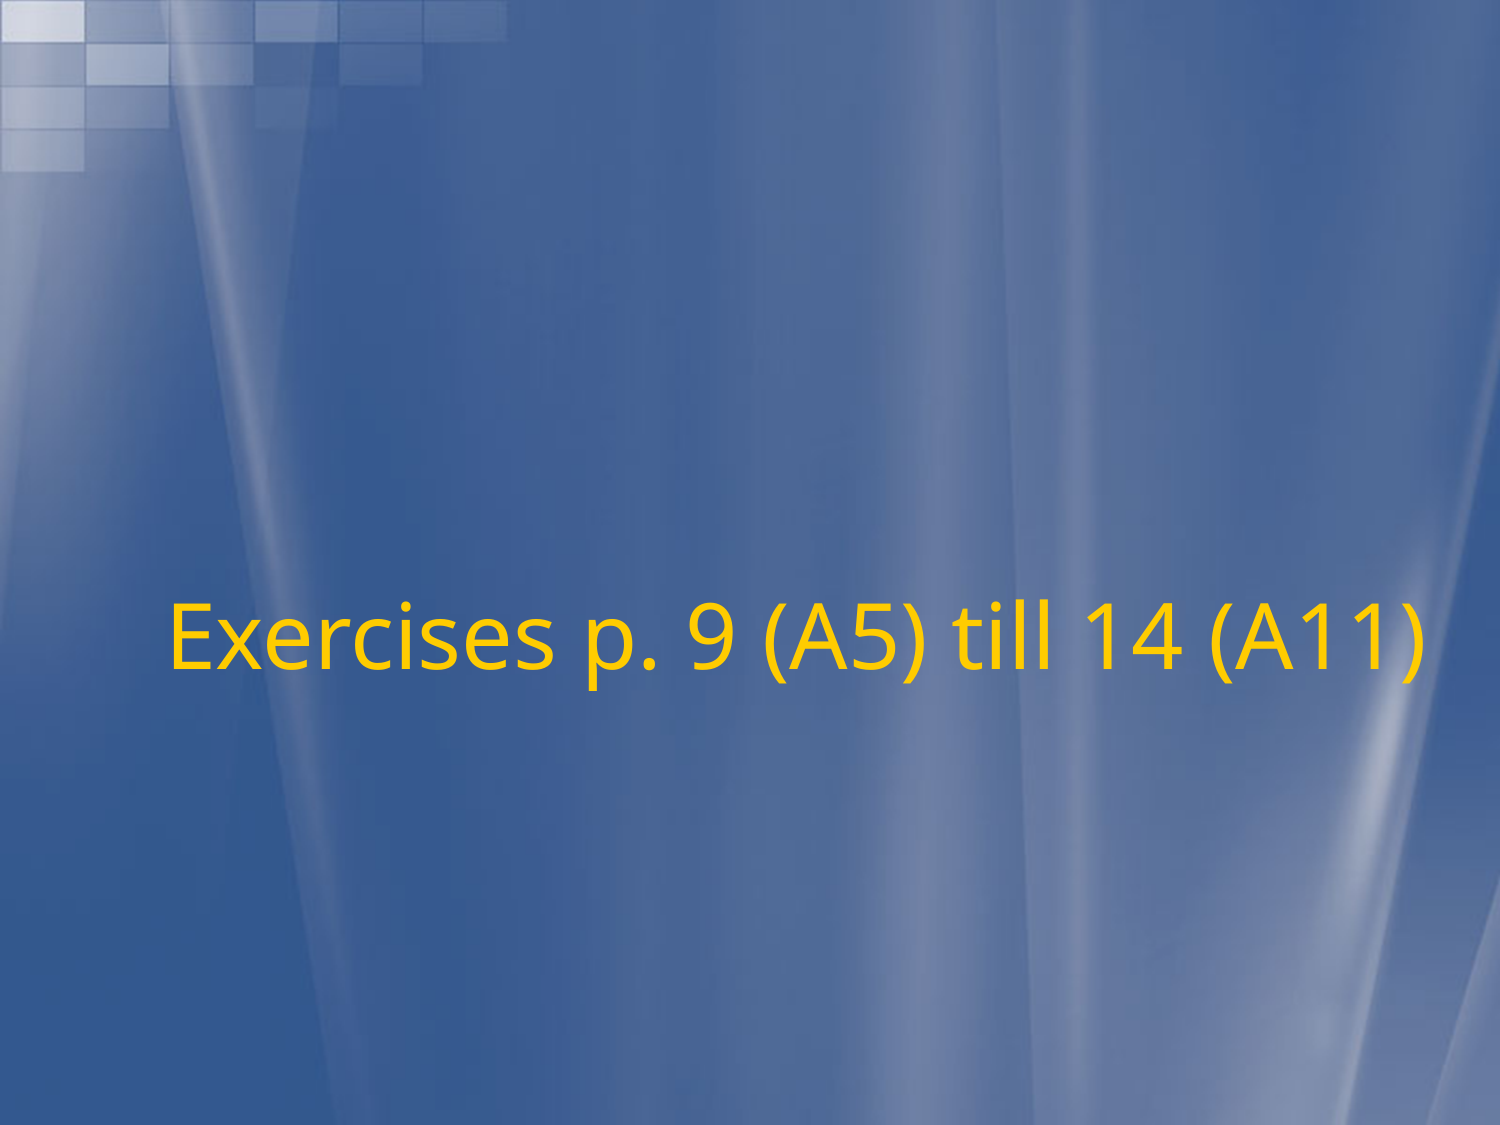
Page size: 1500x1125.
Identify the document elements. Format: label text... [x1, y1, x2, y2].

picture [0, 0, 1500, 1125]
title Exercises p. 9 (A5) till 14 (A11) [149, 512, 1466, 754]
